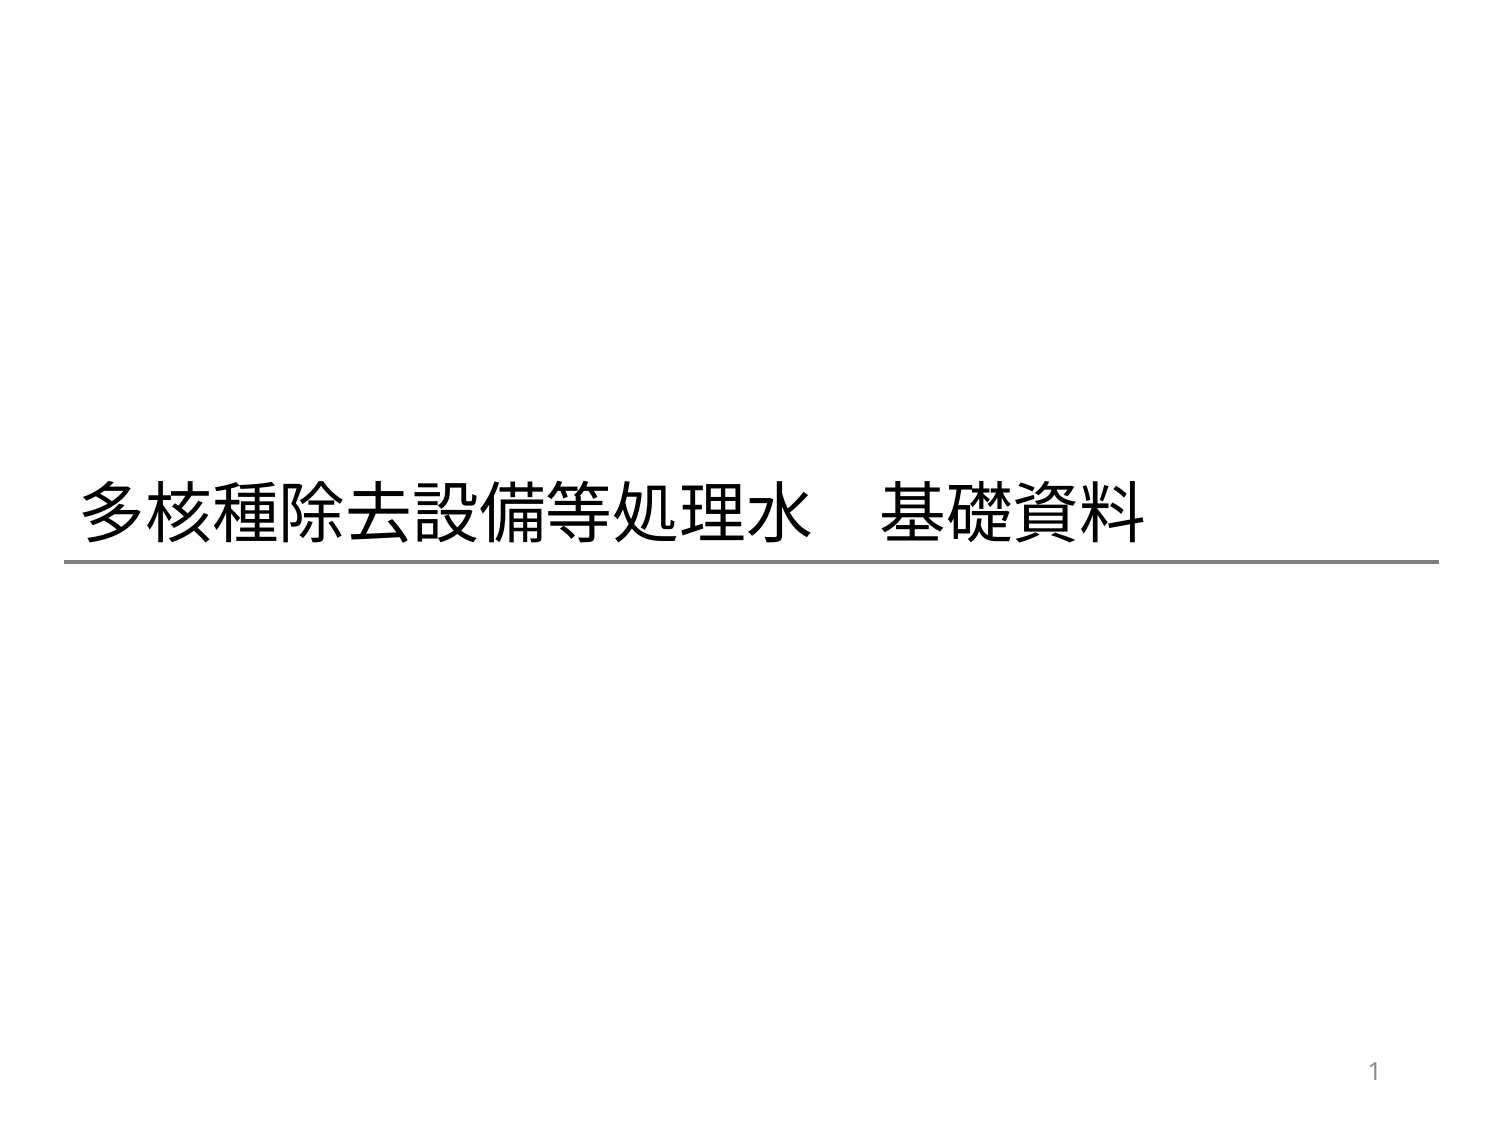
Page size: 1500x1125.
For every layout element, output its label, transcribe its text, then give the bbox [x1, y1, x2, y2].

title 多核種除去設備等処理水 基礎資料 [63, 442, 1439, 560]
slide_number 1 [1059, 1042, 1397, 1103]
